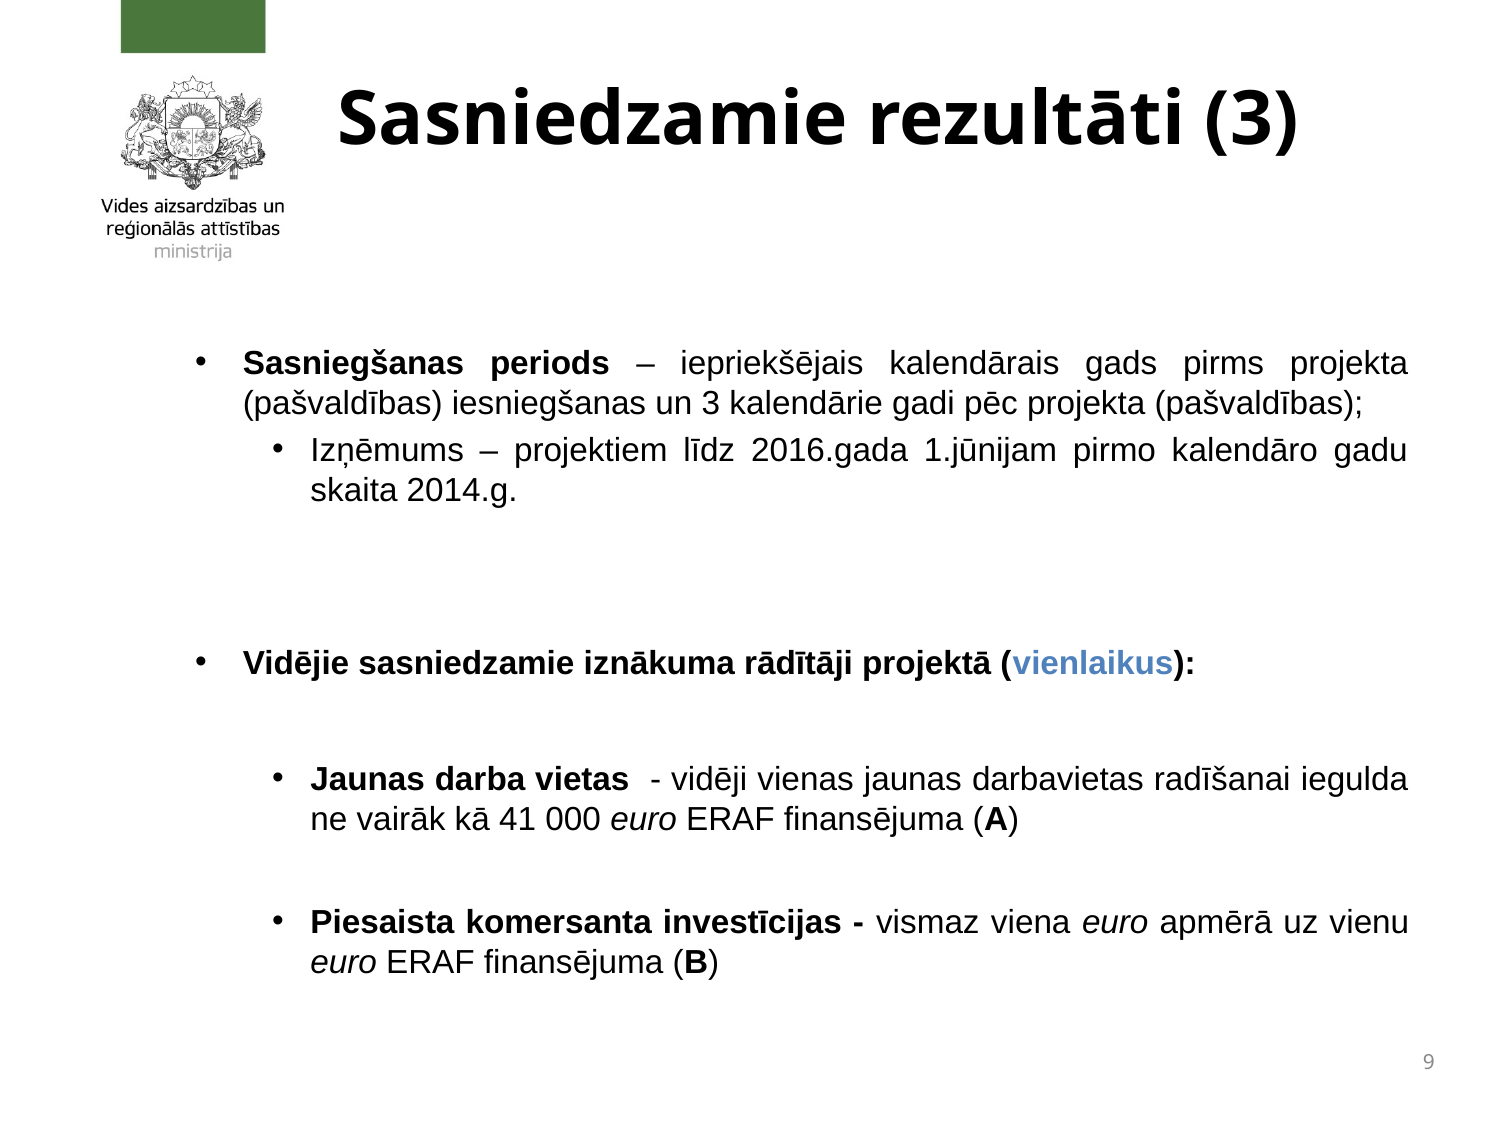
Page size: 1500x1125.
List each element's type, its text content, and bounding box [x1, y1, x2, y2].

list Sasniegšanas periods – iepriekšējais kalendārais gads pirms projekta (pašvaldības) iesniegšanas un 3 kalendārie gadi pēc projekta (pašvaldības); Izņēmums – projektiem līdz 2016.gada 1.jūnijam pirmo kalendāro gadu skaita 2014.g. Vidējie sasniedzamie iznākuma rādītāji projektā (vienlaikus): Jaunas darba vietas - vidēji vienas jaunas darbavietas radīšanai iegulda ne vairāk kā 41 000 euro ERAF finansējuma (A) Piesaista komersanta investīcijas - vismaz viena euro apmērā uz vienu euro ERAF finansējuma (B) [102, 240, 1426, 1069]
slide_number 9 [1400, 1037, 1450, 1088]
text_box Sasniedzamie rezultāti (3) [322, 62, 1425, 178]
picture [48, 0, 338, 321]
